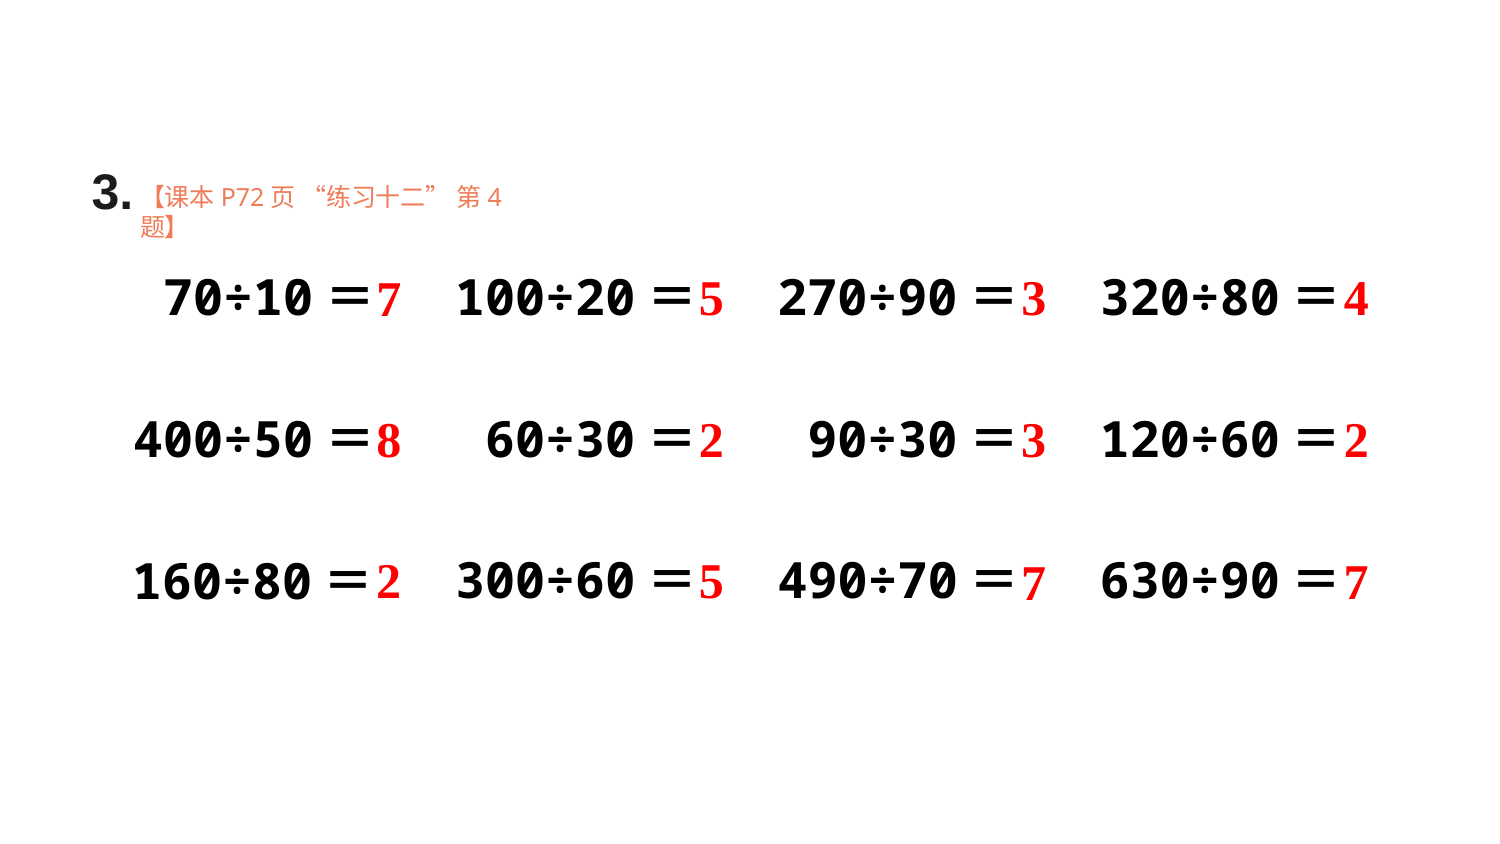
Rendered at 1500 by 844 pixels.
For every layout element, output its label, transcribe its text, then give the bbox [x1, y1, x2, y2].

text_box 100÷20＝ [462, 258, 684, 333]
text_box 630÷90＝ [1078, 541, 1357, 617]
text_box 3. [76, 152, 584, 228]
text_box 490÷70＝ [784, 541, 1035, 617]
text_box 320÷80＝ [1107, 258, 1329, 333]
text_box 2 [361, 541, 461, 617]
text_box 3 [1006, 258, 1107, 333]
text_box 3 [1006, 400, 1107, 476]
text_box 5 [684, 541, 784, 617]
text_box 160÷80＝ [111, 542, 361, 617]
text_box 70÷10＝ [112, 258, 361, 333]
text_box 【课本P72页 “练习十二” 第4题】 [125, 173, 535, 249]
text_box 400÷50＝ [112, 400, 361, 475]
text_box 4 [1329, 258, 1429, 333]
text_box 7 [1328, 542, 1429, 617]
text_box 8 [361, 400, 462, 476]
text_box 2 [1329, 400, 1429, 475]
text_box 300÷60＝ [461, 541, 684, 617]
text_box 7 [361, 258, 462, 334]
text_box 7 [1006, 543, 1107, 618]
text_box 5 [684, 258, 784, 333]
text_box 90÷30＝ [784, 400, 1006, 475]
text_box 120÷60＝ [1107, 400, 1329, 475]
text_box 270÷90＝ [784, 258, 1006, 333]
text_box 2 [684, 400, 784, 475]
text_box 60÷30＝ [462, 400, 684, 475]
